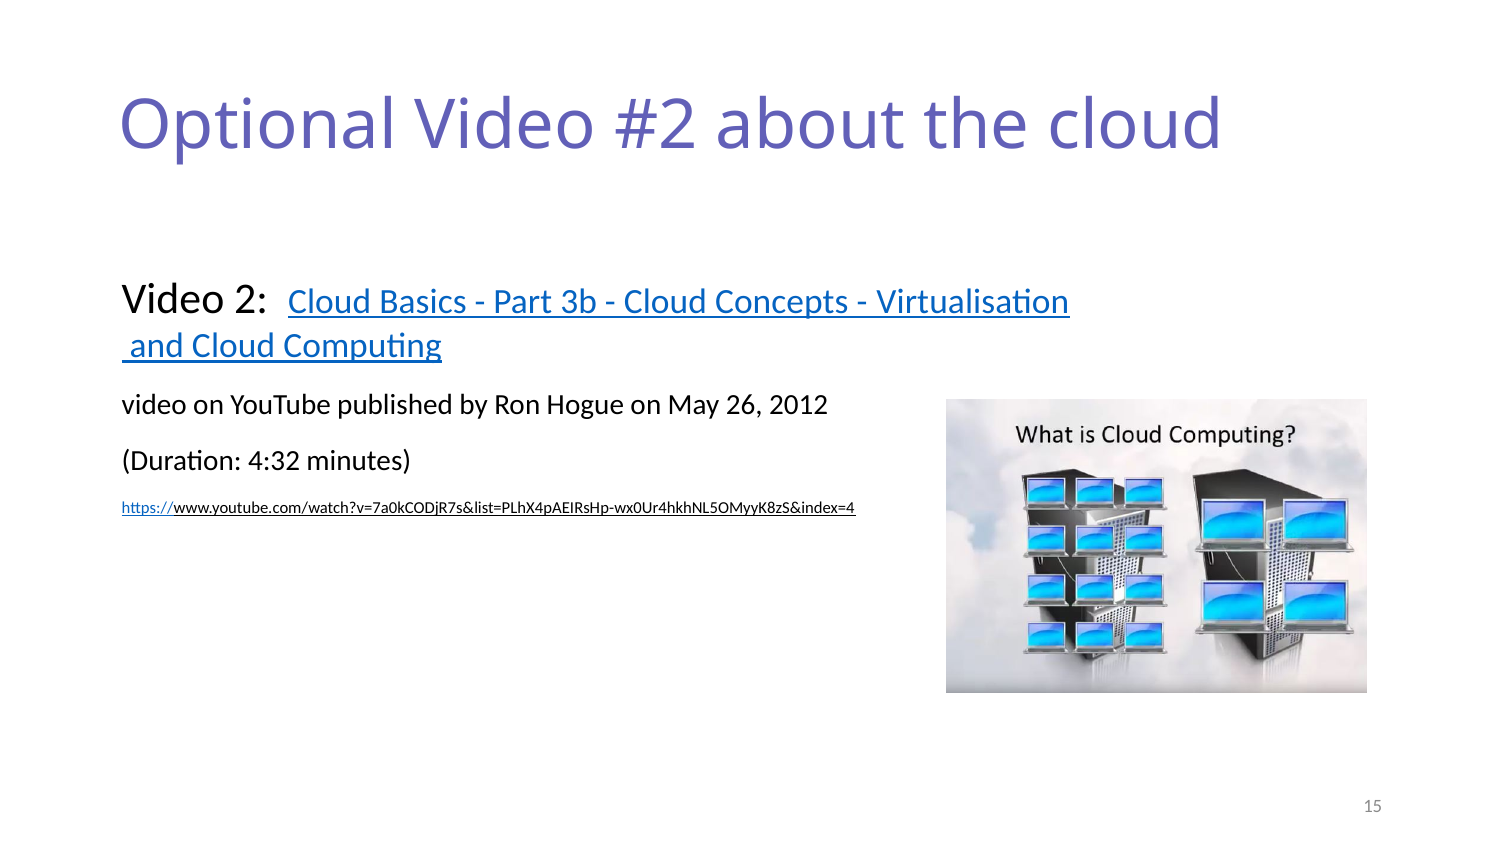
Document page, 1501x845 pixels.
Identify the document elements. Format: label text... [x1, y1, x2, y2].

title Optional Video #2 about the cloud [103, 44, 1398, 208]
list Video 2: Cloud Basics - Part 3b - Cloud Concepts - Virtualisation and Cloud Computing video on YouTube published by Ron Hogue on May 26, 2012 (Duration: 4:32 minutes) https://www.youtube.com/watch?v=7a0kCODjR7s&list=PLhX4pAEIRsHp-wx0Ur4hkhNL5OMyyK8zS&index=4 [106, 209, 1235, 753]
slide_number 15 [1059, 782, 1398, 828]
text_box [945, 398, 1368, 694]
